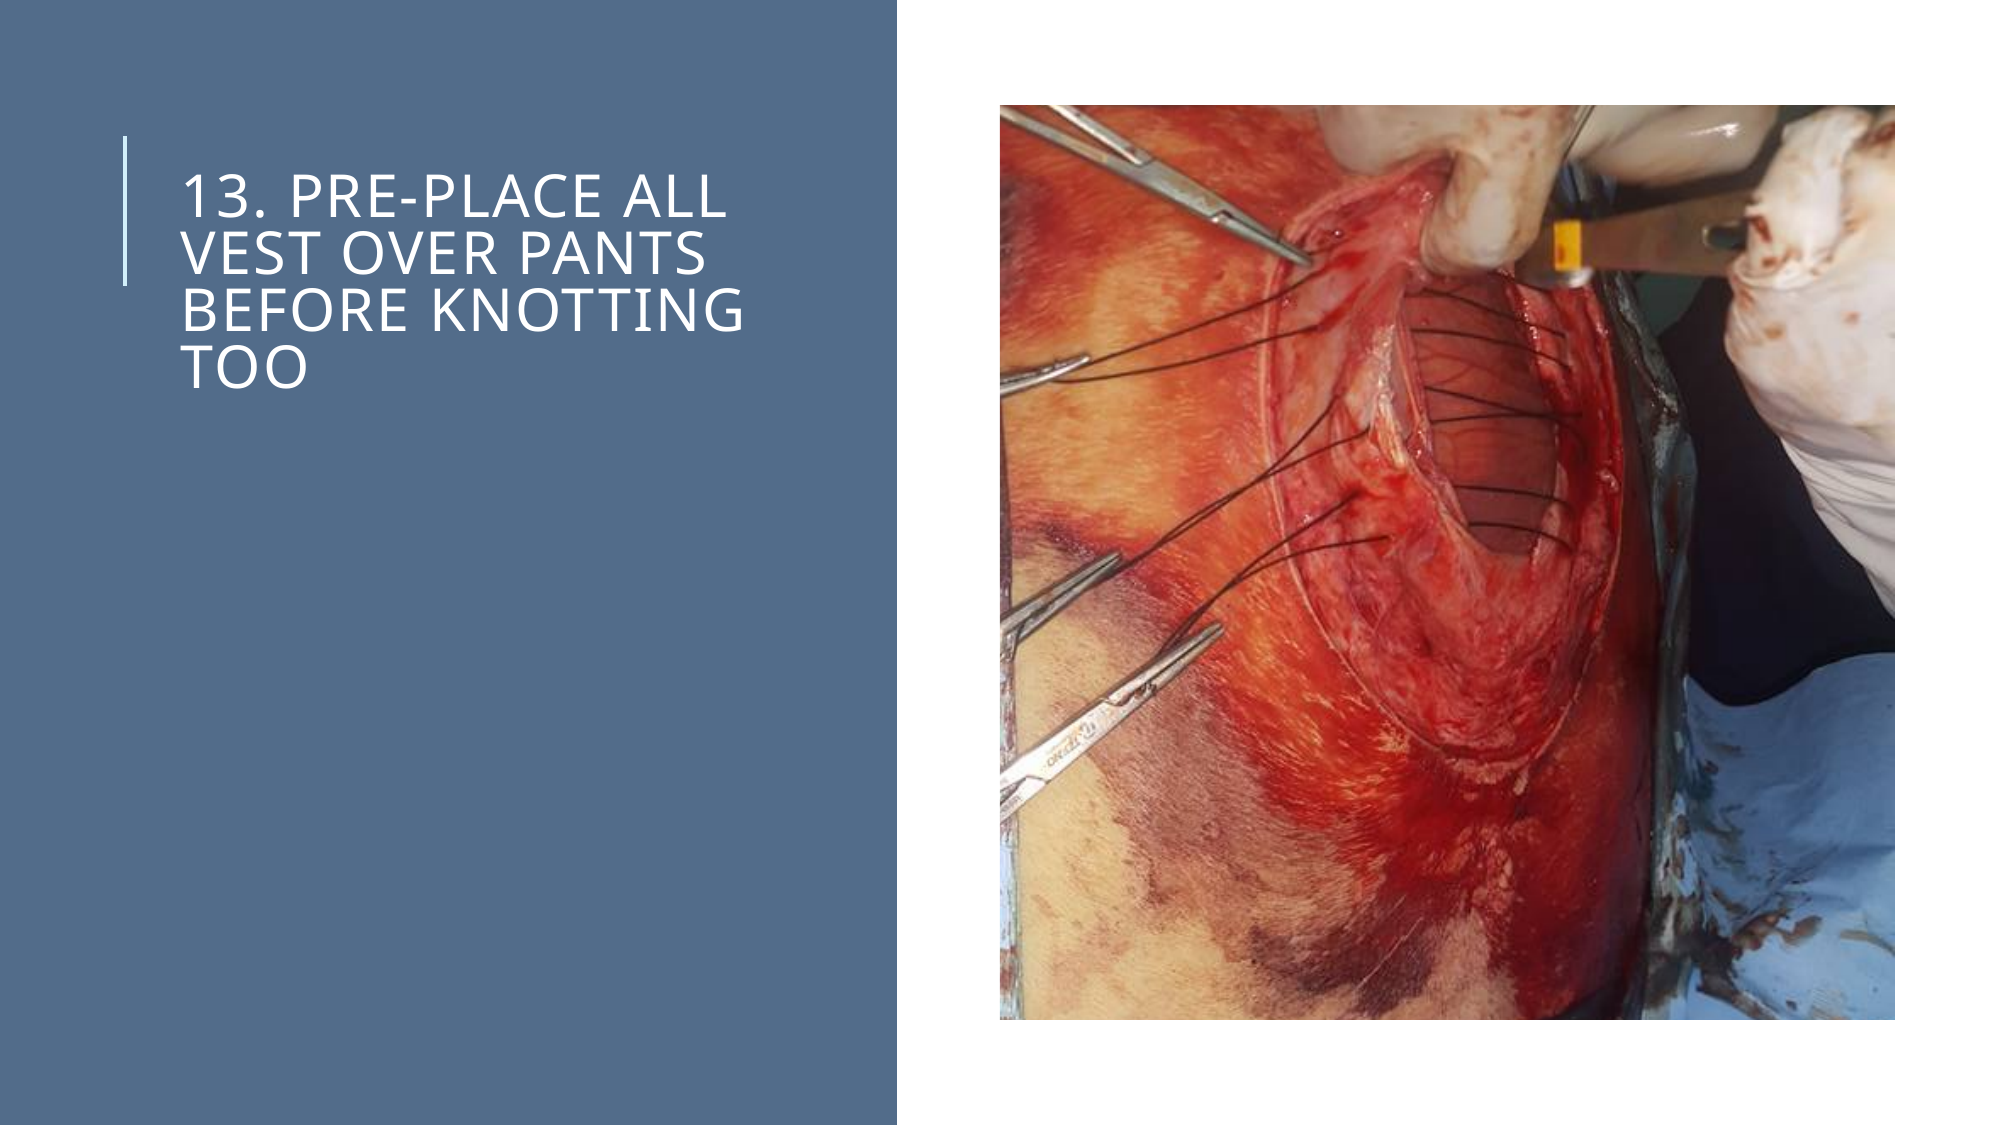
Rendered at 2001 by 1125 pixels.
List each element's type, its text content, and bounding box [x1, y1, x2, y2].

text_box [0, 0, 898, 1125]
title 13. Pre-place all vest over pants before knotting too [165, 162, 786, 409]
picture [999, 104, 1896, 1021]
